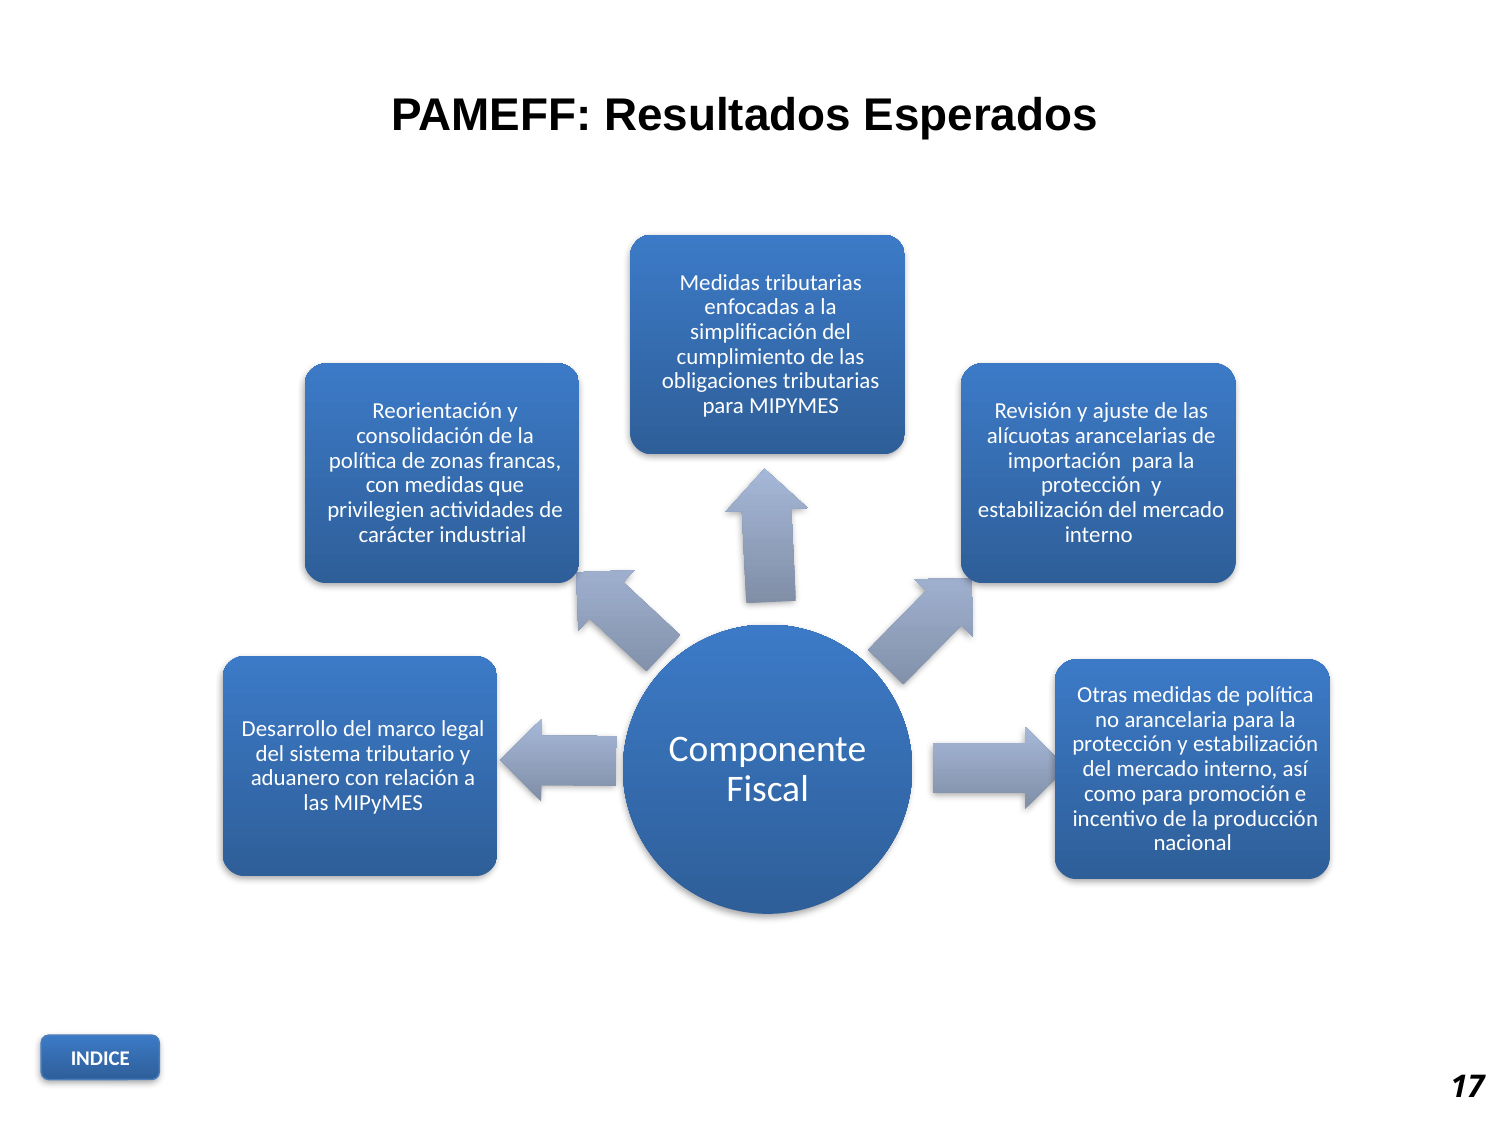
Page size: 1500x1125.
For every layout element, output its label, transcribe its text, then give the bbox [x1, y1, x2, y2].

text_box INDICE [41, 1035, 160, 1080]
title PAMEFF: Resultados Esperados [53, 24, 1450, 200]
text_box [34, 234, 1500, 915]
slide_number 17 [1149, 1050, 1500, 1125]
